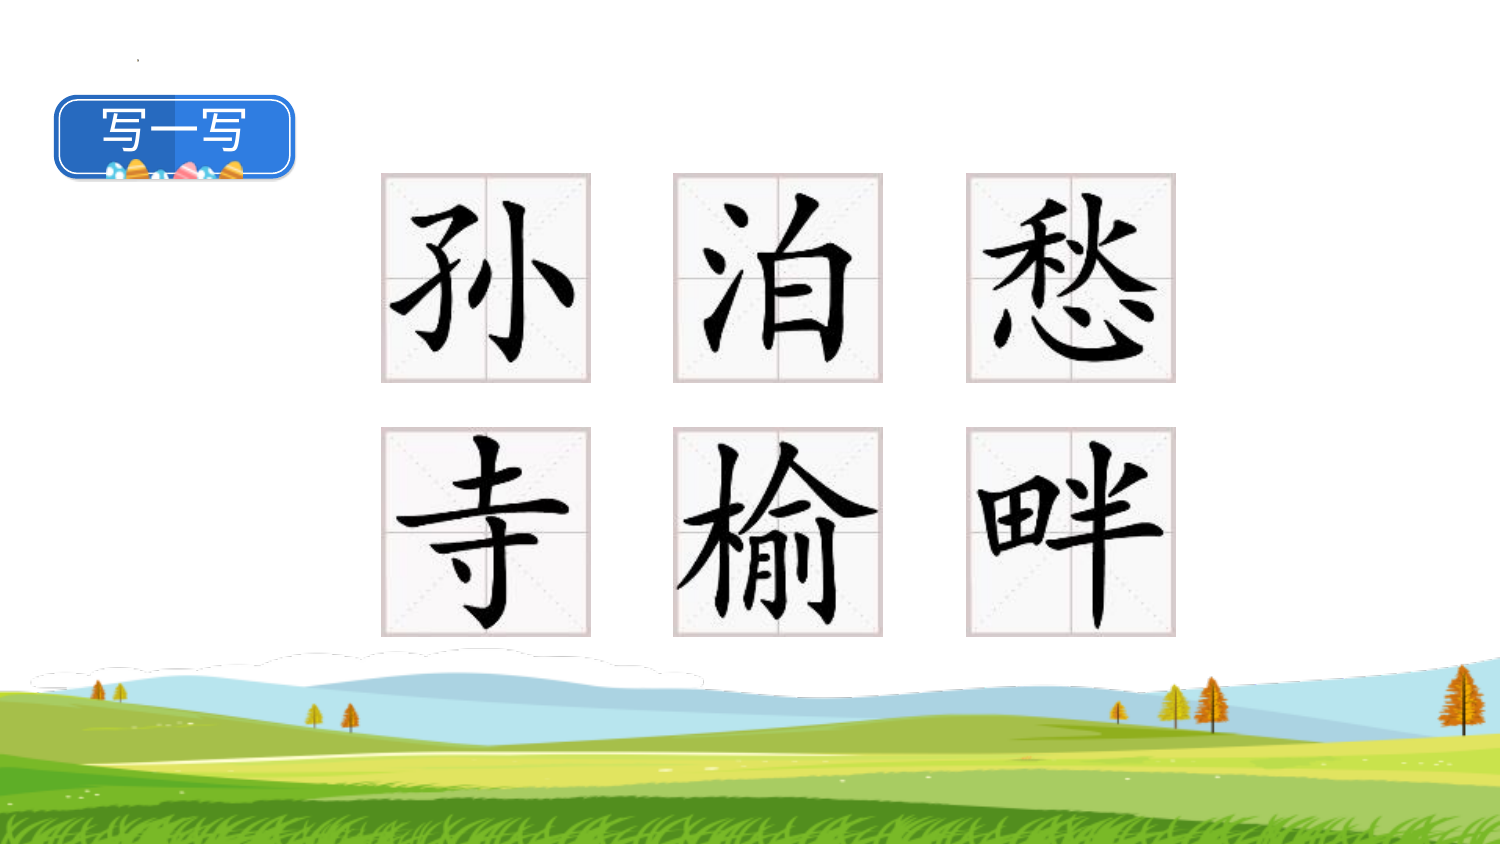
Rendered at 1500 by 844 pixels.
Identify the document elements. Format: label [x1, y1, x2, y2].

text_box [53, 90, 296, 179]
picture [0, 427, 1500, 844]
picture [966, 173, 1176, 383]
picture [673, 173, 883, 383]
picture [381, 173, 591, 383]
